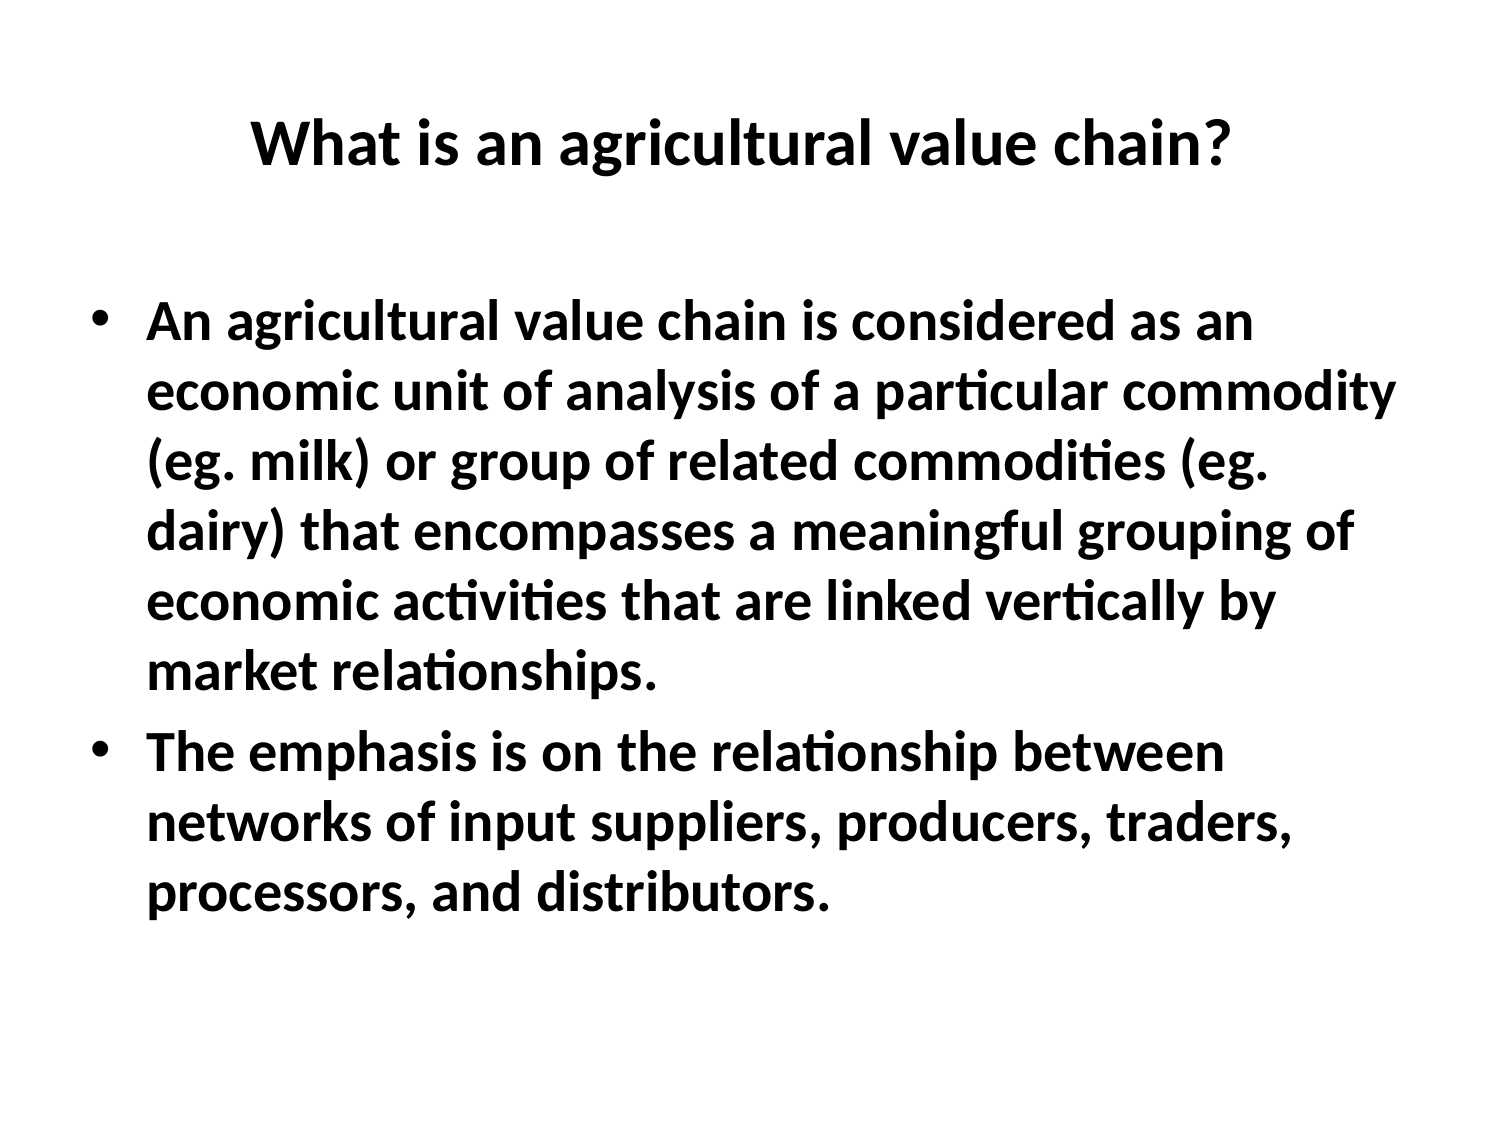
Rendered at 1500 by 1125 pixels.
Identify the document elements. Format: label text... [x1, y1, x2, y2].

list An agricultural value chain is considered as an economic unit of analysis of a particular commodity (eg. milk) or group of related commodities (eg. dairy) that encompasses a meaningful grouping of economic activities that are linked vertically by market relationships. The emphasis is on the relationship between networks of input suppliers, producers, traders, processors, and distributors. [75, 275, 1425, 1125]
title What is an agricultural value chain? [75, 45, 1425, 233]
